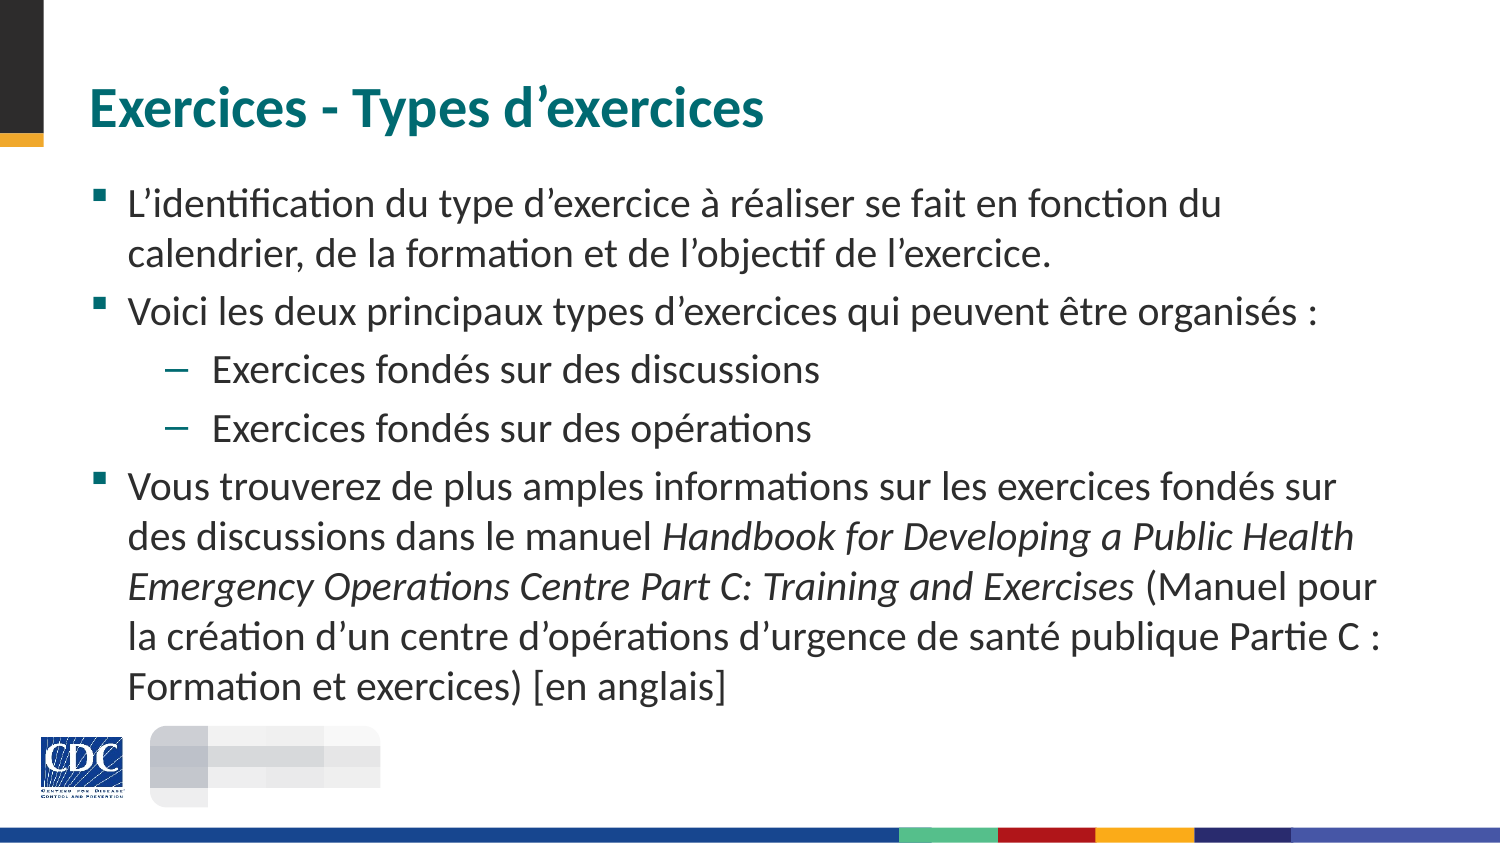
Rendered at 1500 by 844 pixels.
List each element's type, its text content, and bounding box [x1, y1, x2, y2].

list L’identification du type d’exercice à réaliser se fait en fonction du calendrier, de la formation et de l’objectif de l’exercice. Voici les deux principaux types d’exercices qui peuvent être organisés : Exercices fondés sur des discussions Exercices fondés sur des opérations Vous trouverez de plus amples informations sur les exercices fondés sur des discussions dans le manuel Handbook for Developing a Public Health Emergency Operations Centre Part C: Training and Exercises (Manuel pour la création d’un centre d’opérations d’urgence de santé publique Partie C : Formation et exercices) [en anglais] [75, 167, 1414, 556]
title Exercices - Types d’exercices [75, 33, 1425, 147]
picture [41, 737, 125, 798]
